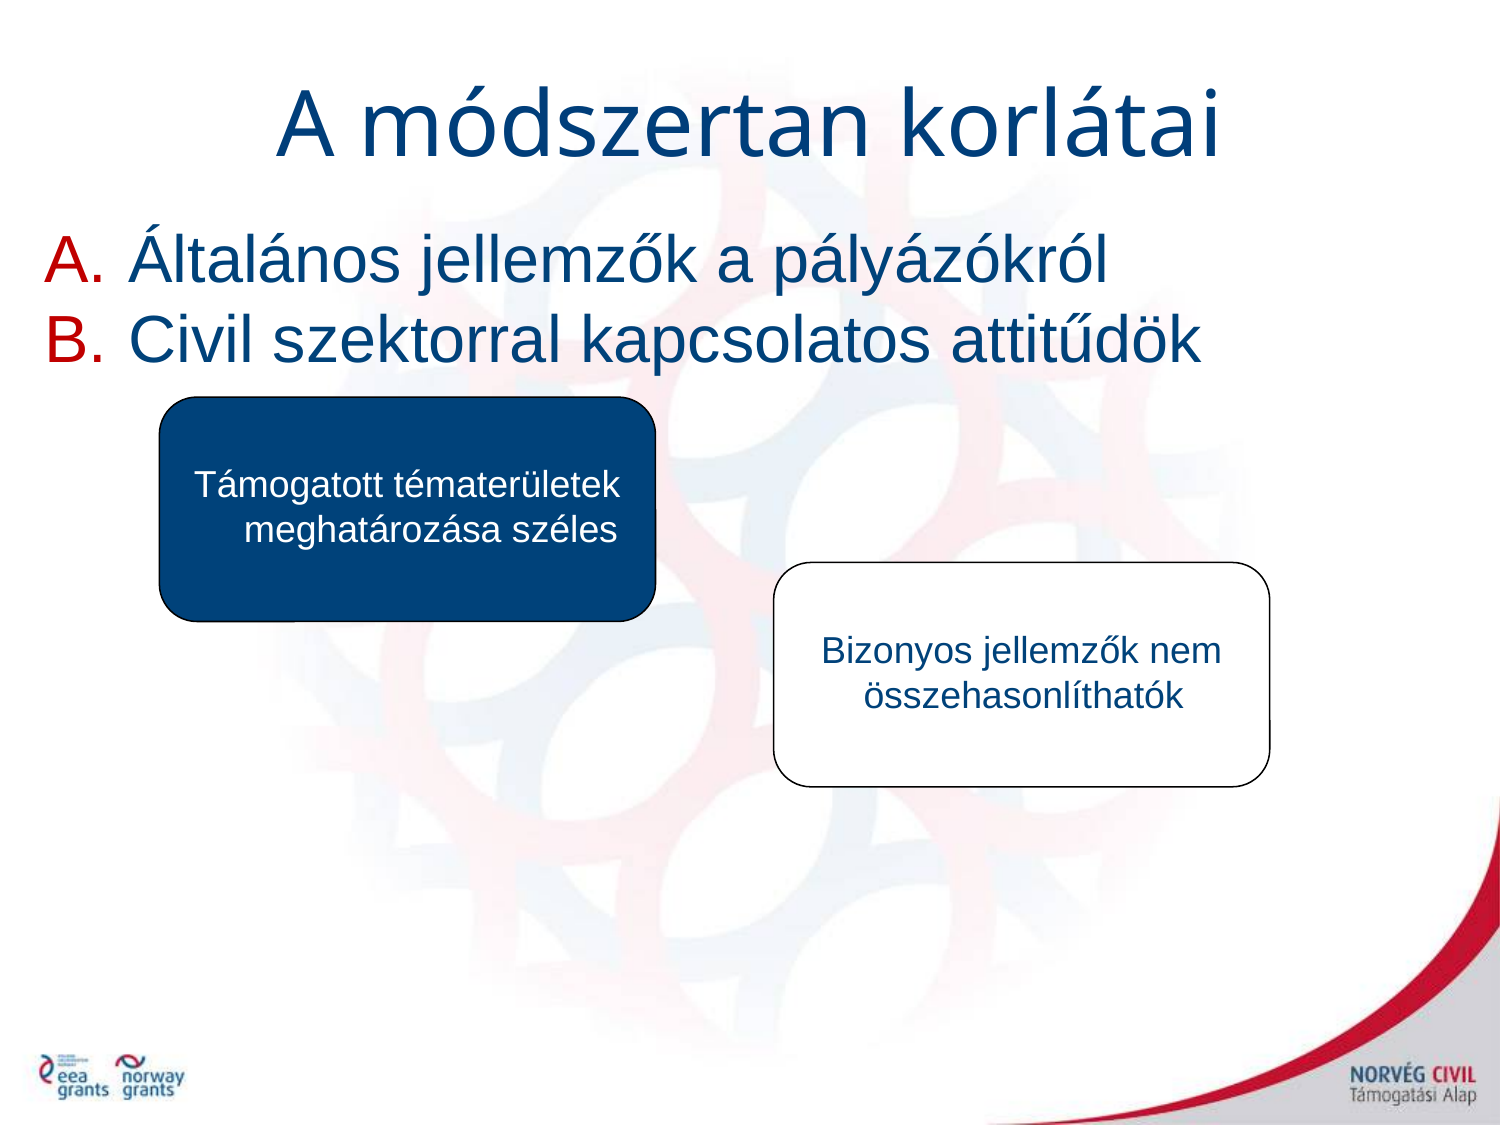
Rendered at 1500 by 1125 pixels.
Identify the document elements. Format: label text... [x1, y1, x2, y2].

text_box Bizonyos jellemzők nem összehasonlíthatók [773, 562, 1270, 787]
picture [0, 0, 1500, 1125]
text_box Általános jellemzők a pályázókról Civil szektorral kapcsolatos attitűdök [29, 207, 1471, 463]
text_box Támogatott tématerületek meghatározása széles [159, 397, 656, 622]
text_box A módszertan korlátai [41, 31, 1459, 209]
